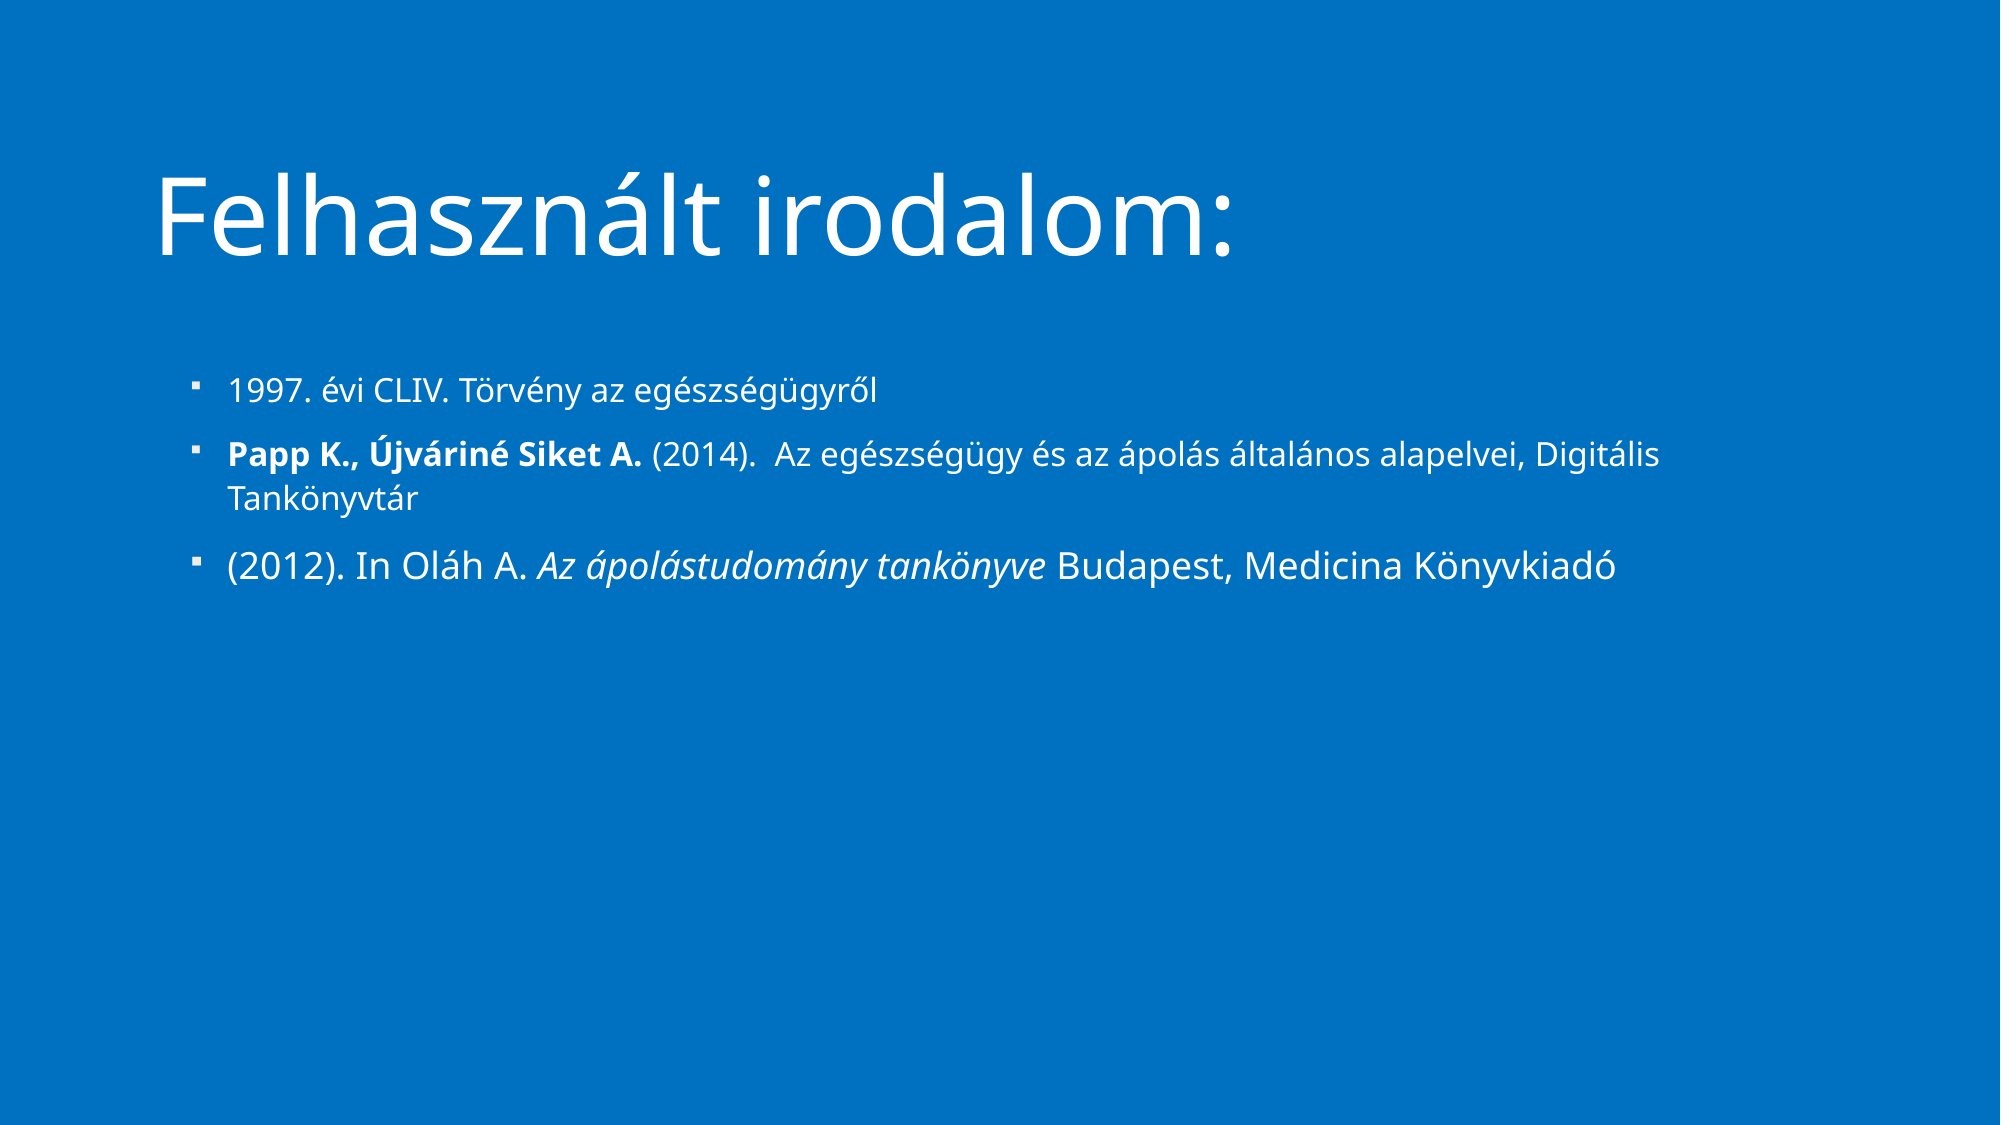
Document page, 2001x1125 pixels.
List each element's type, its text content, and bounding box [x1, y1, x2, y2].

list 1997. évi CLIV. Törvény az egészségügyről Papp K., Újváriné Siket A. (2014). Az egészségügy és az ápolás általános alapelvei, Digitális Tankönyvtár (2012). In Oláh A. Az ápolástudomány tankönyve Budapest, Medicina Könyvkiadó [137, 357, 1863, 1014]
title Felhasznált irodalom: [137, 111, 1863, 330]
